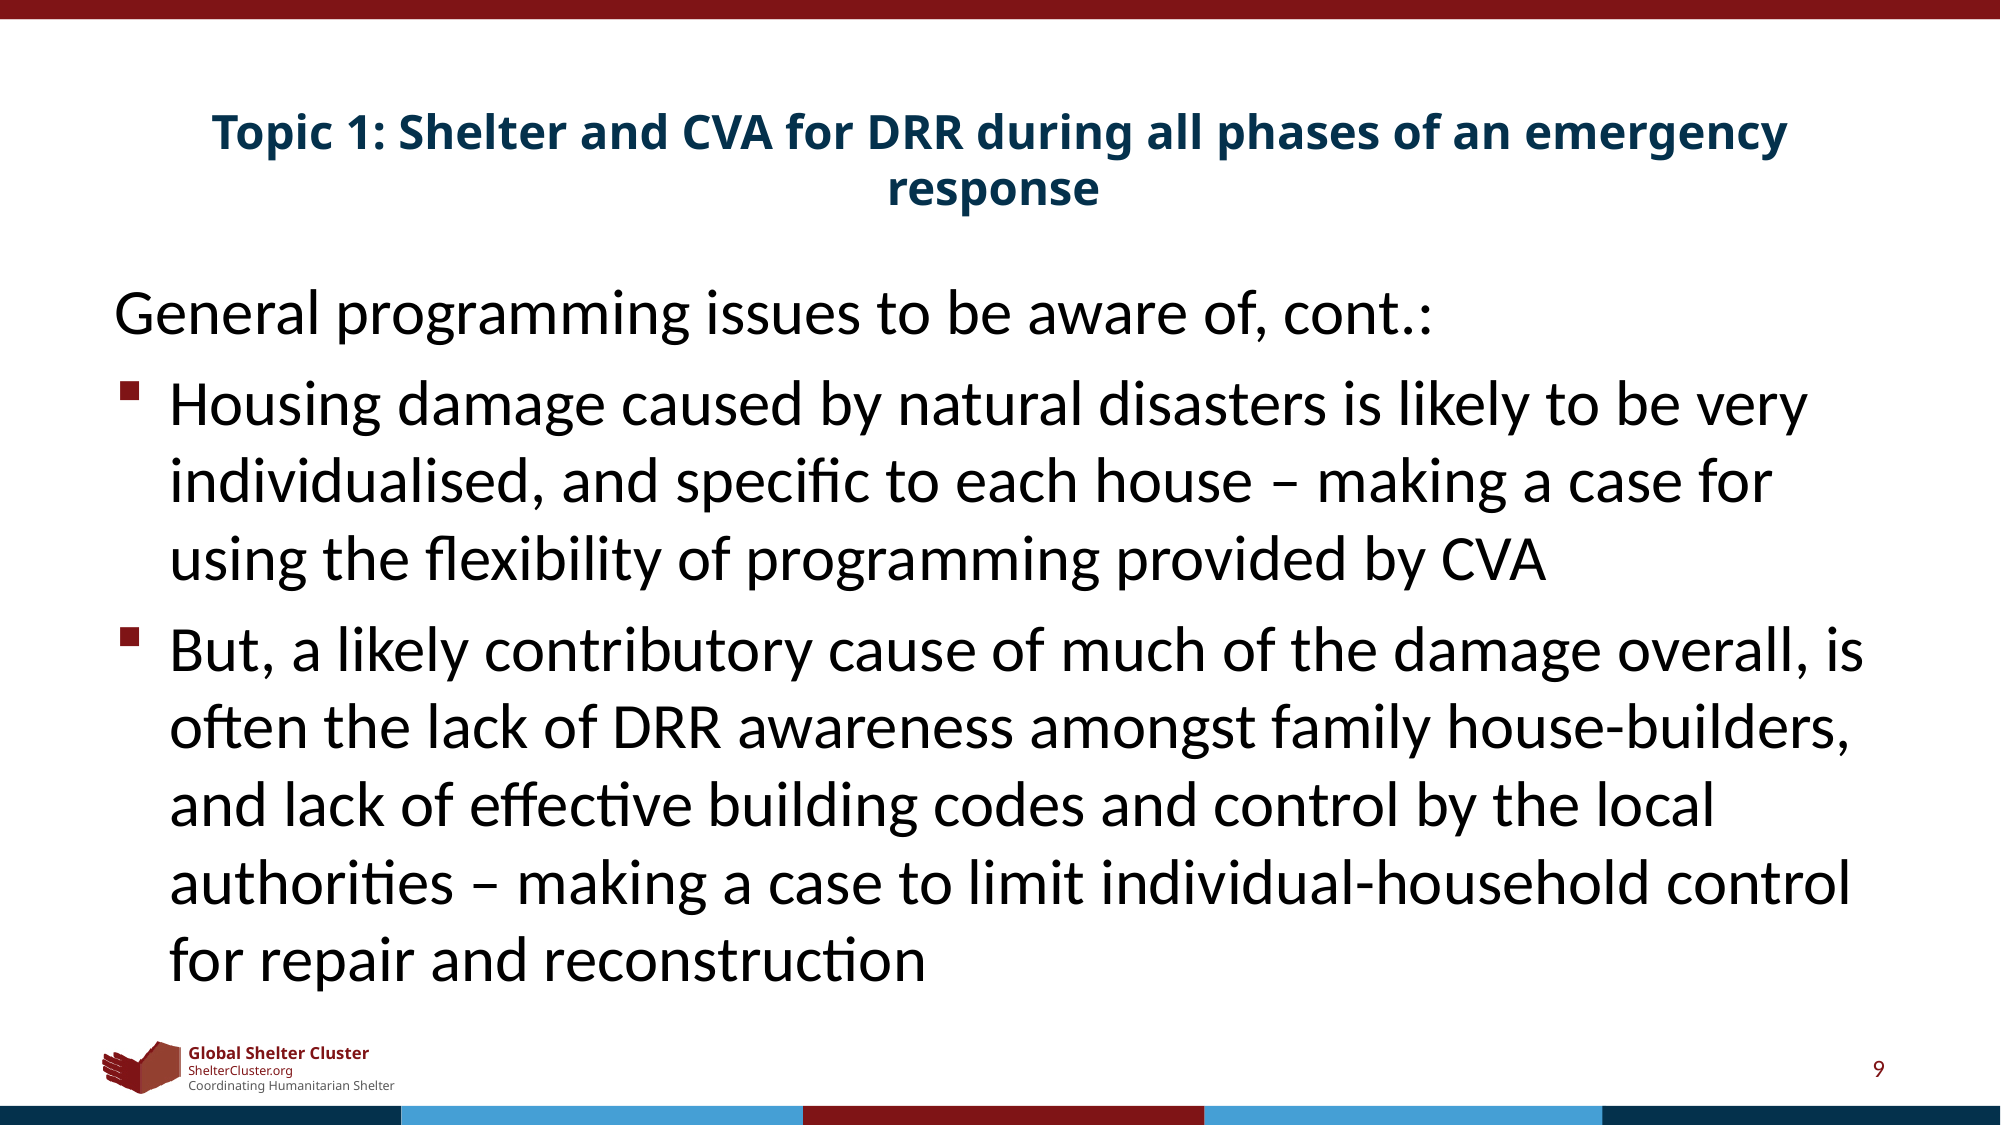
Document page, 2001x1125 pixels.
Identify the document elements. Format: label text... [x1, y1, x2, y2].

title Topic 1: Shelter and CVA for DRR during all phases of an emergency response [99, 93, 1900, 262]
picture [102, 1041, 181, 1094]
slide_number 9 [1433, 1037, 1900, 1098]
list General programming issues to be aware of, cont.: Housing damage caused by natural disasters is likely to be very individualised, and specific to each house – making a case for using the flexibility of programming provided by CVA But, a likely contributory cause of much of the damage overall, is often the lack of DRR awareness amongst family house-builders, and lack of effective building codes and control by the local authorities – making a case to limit individual-household control for repair and reconstruction [99, 262, 1900, 1005]
